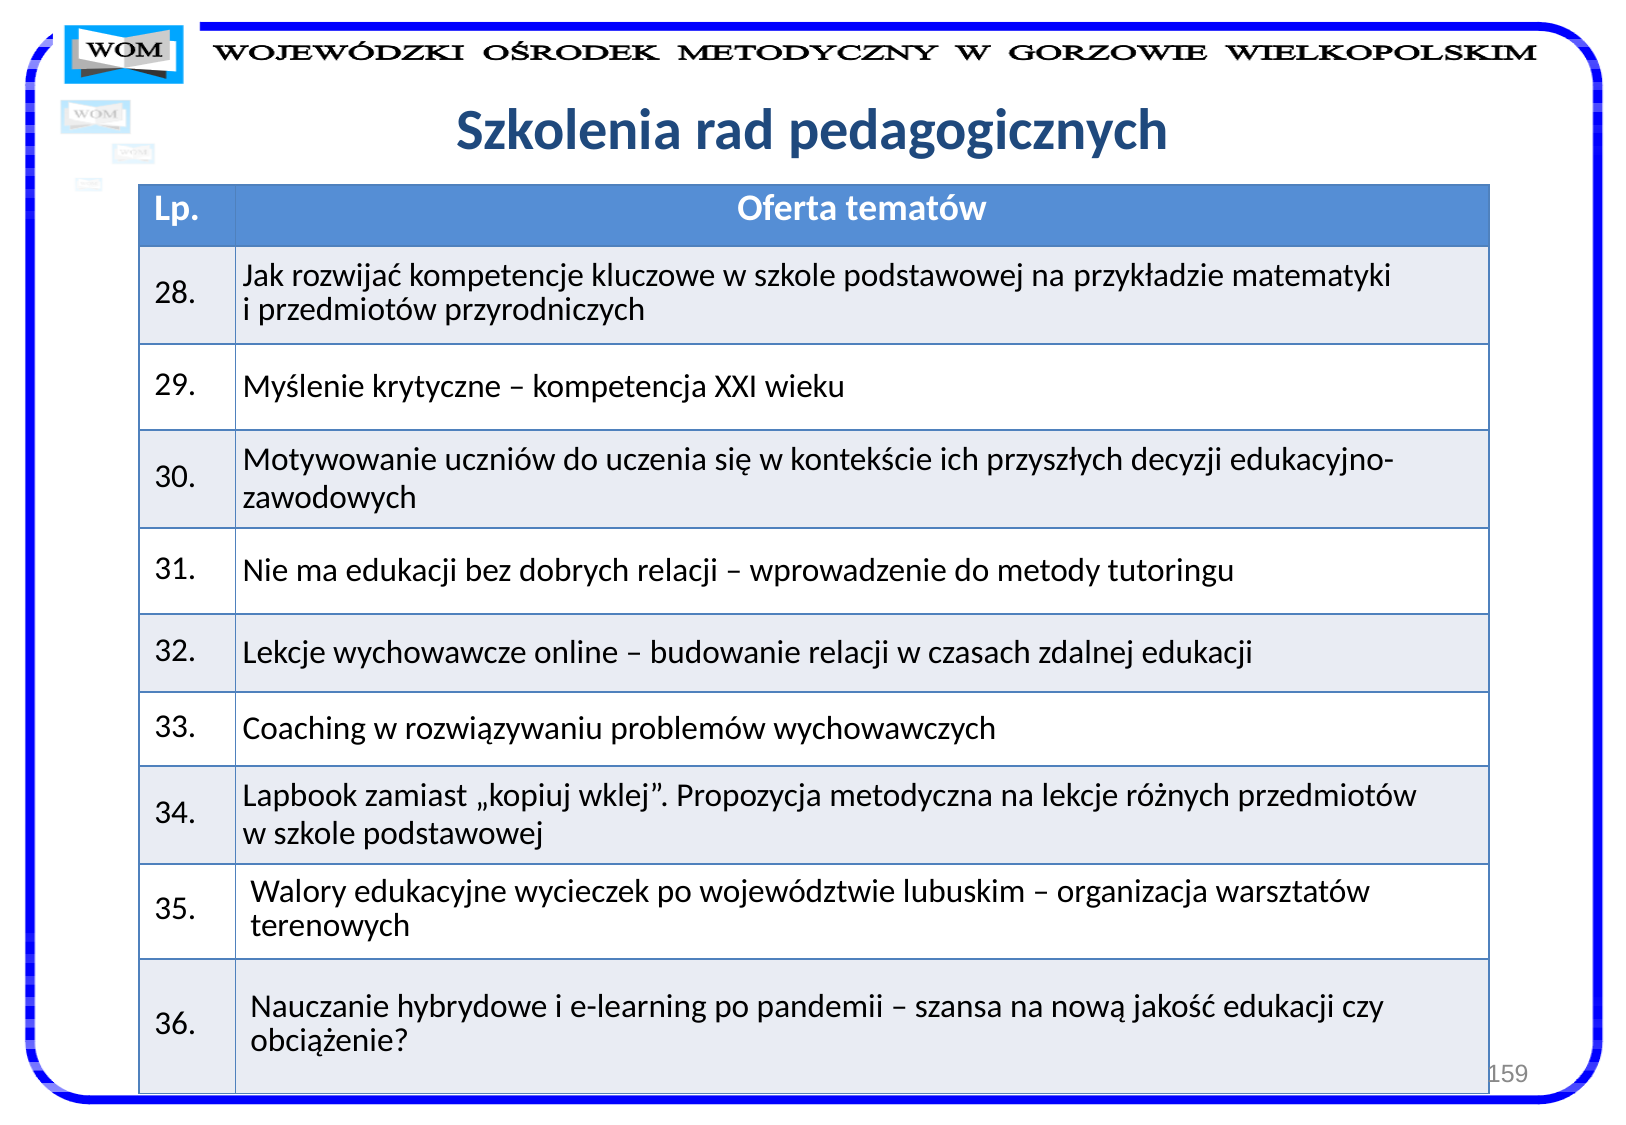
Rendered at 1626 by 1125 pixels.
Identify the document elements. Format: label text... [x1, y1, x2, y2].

picture [0, 0, 1625, 1125]
table_cell 36. [140, 960, 235, 1093]
table_cell Coaching w rozwiązywaniu problemów wychowawczych [236, 693, 1488, 765]
table_cell 28. [140, 247, 235, 343]
table_cell 29. [140, 345, 235, 429]
table_cell Walory edukacyjne wycieczek po województwie lubuskim – organizacja warsztatów terenowych [236, 865, 1488, 958]
table_cell Nie ma edukacji bez dobrych relacji – wprowadzenie do metody tutoringu [236, 529, 1488, 613]
table_cell 34. [140, 767, 235, 863]
table_cell Lapbook zamiast „kopiuj wklej”. Propozycja metodyczna na lekcje różnych przedmiotów w szkole podstawowej [236, 767, 1488, 863]
title Szkolenia rad pedagogicznych [137, 45, 1488, 208]
table_cell Jak rozwijać kompetencje kluczowe w szkole podstawowej na przykładzie matematyki i przedmiotów przyrodniczych [236, 247, 1488, 343]
slide_number 159 [1164, 1042, 1544, 1103]
table_cell Motywowanie uczniów do uczenia się w kontekście ich przyszłych decyzji edukacyjno-zawodowych [236, 431, 1488, 527]
table_cell Nauczanie hybrydowe i e-learning po pandemii – szansa na nową jakość edukacji czy obciążenie? [236, 960, 1488, 1093]
table_cell Lekcje wychowawcze online – budowanie relacji w czasach zdalnej edukacji [236, 615, 1488, 691]
table_cell 31. [140, 529, 235, 613]
table_cell 30. [140, 431, 235, 527]
table_cell 33. [140, 693, 235, 765]
table_cell Myślenie krytyczne – kompetencja XXI wieku [236, 345, 1488, 429]
table_header Oferta tematów [236, 186, 1488, 245]
table_header Lp. [140, 186, 235, 245]
table_cell 35. [140, 865, 235, 958]
table_cell 32. [140, 615, 235, 691]
